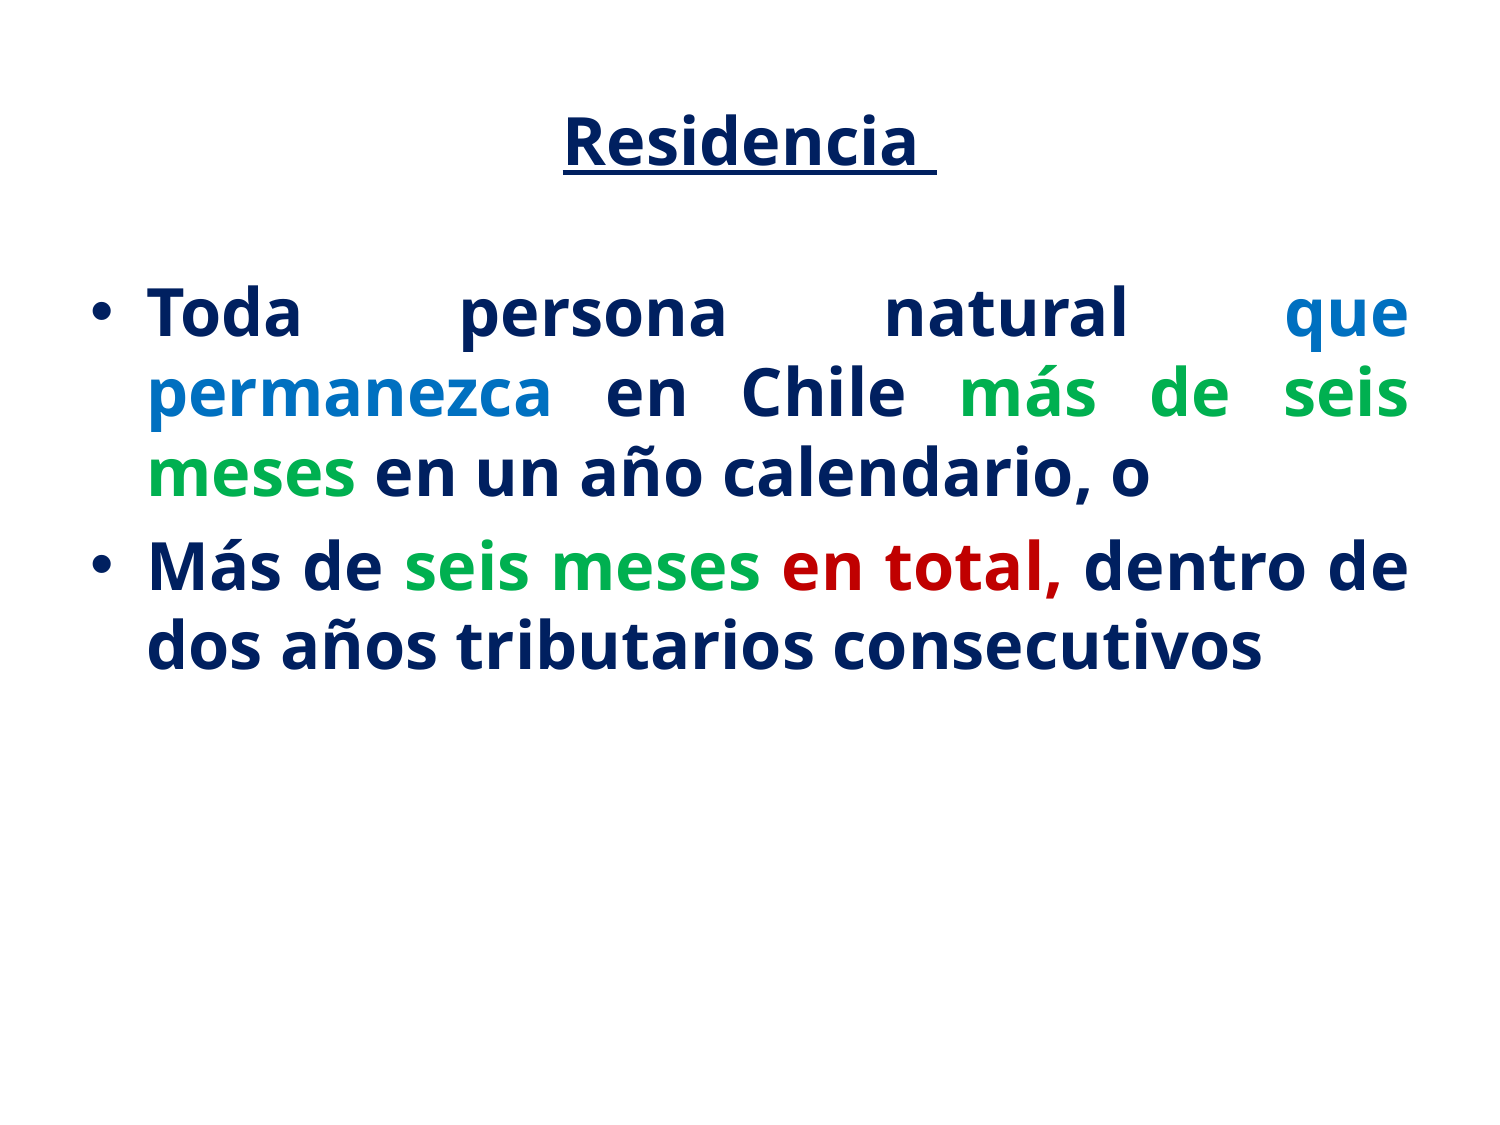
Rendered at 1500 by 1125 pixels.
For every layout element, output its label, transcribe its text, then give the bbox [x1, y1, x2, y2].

list Toda persona natural que permanezca en Chile más de seis meses en un año calendario, o Más de seis meses en total, dentro de dos años tributarios consecutivos [74, 262, 1426, 1006]
title Residencia [74, 44, 1426, 233]
